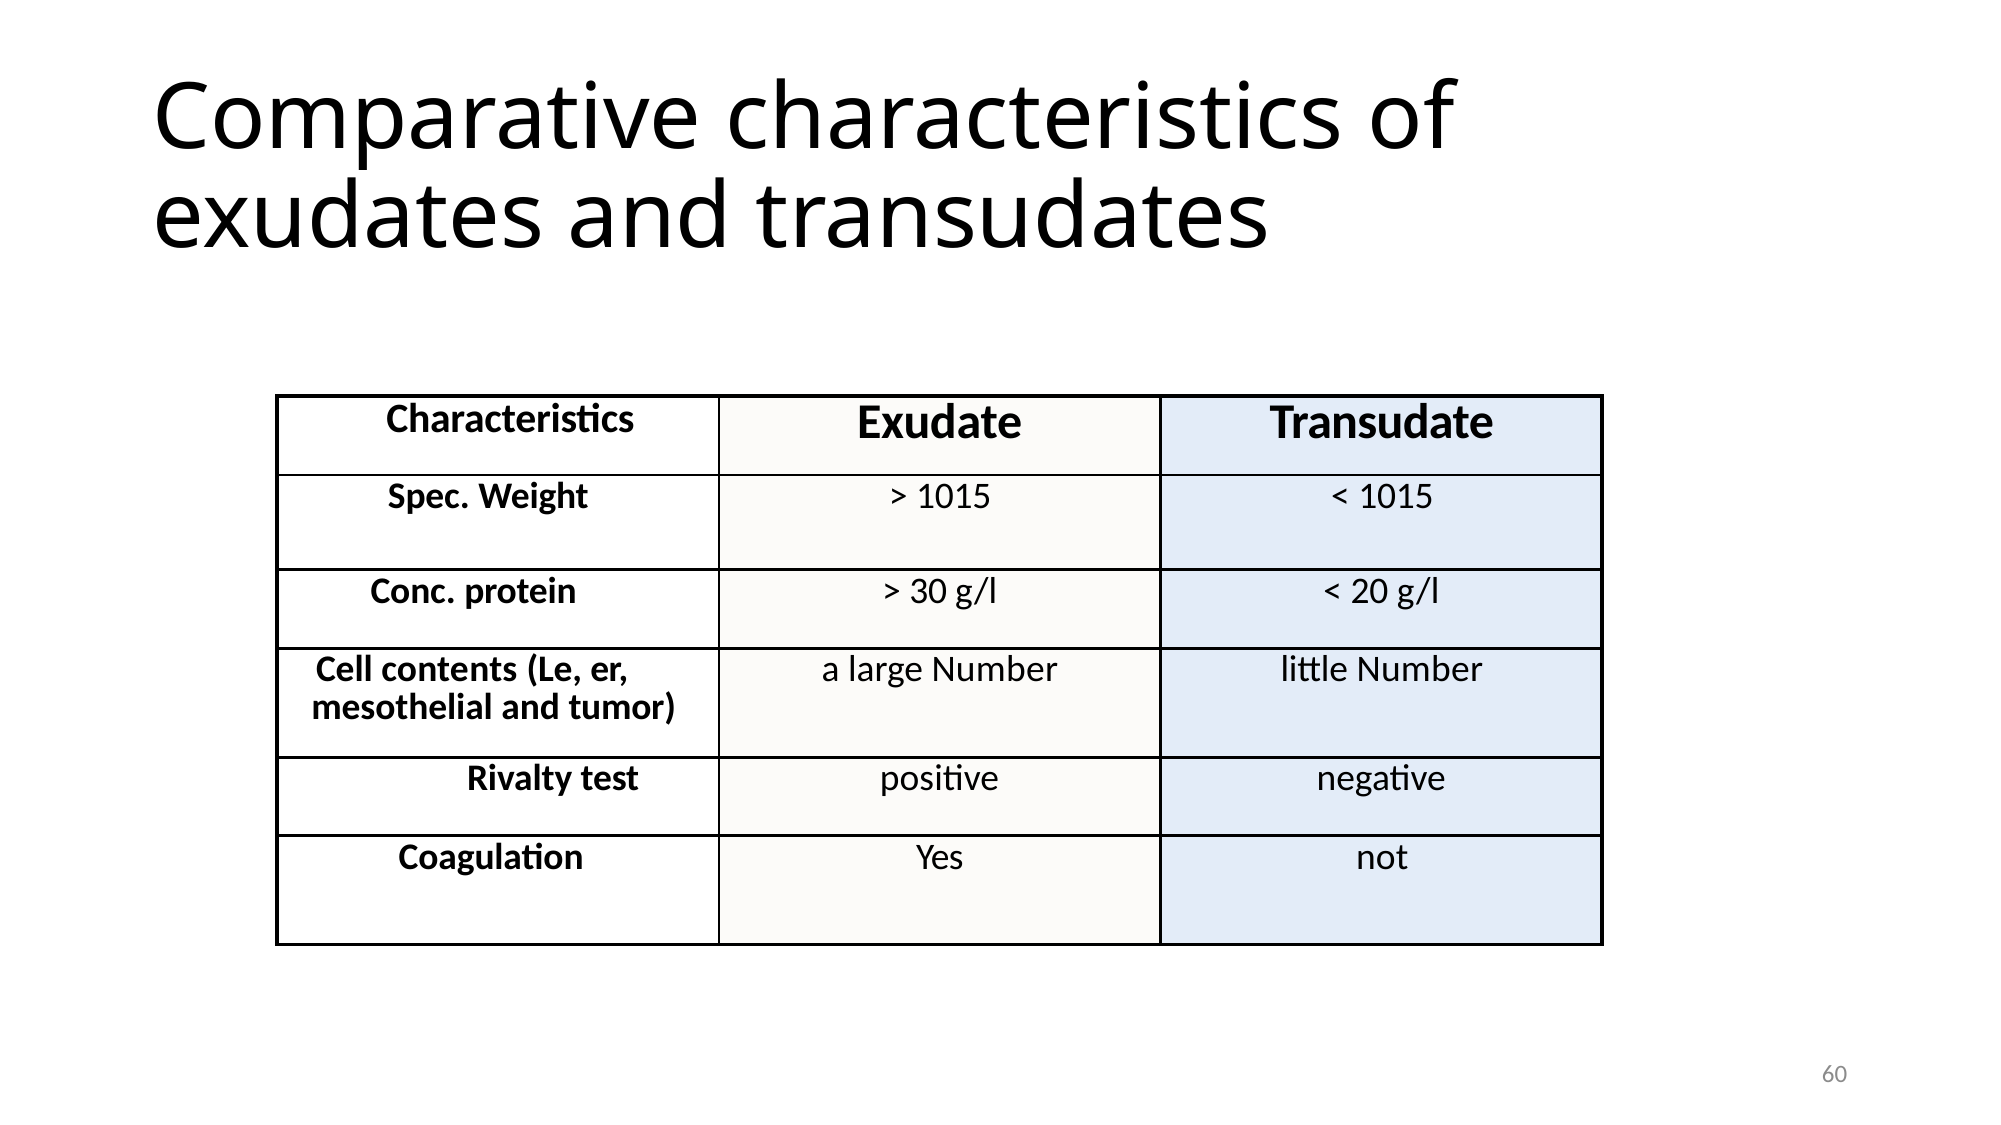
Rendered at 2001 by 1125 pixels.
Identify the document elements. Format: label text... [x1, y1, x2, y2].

table_cell Yes [720, 837, 1159, 943]
table_cell negative [1162, 759, 1600, 834]
table_cell < 20 g/l [1162, 571, 1600, 647]
table_cell not [1162, 837, 1600, 943]
table_cell Cell contents (Le, er, mesothelial and tumor) [279, 650, 718, 756]
title Comparative characteristics of exudates and transudates [137, 59, 1863, 278]
table_cell Coagulation [279, 837, 718, 943]
table_cell > 30 g/l [720, 571, 1159, 647]
table_cell Conc. protein [279, 571, 718, 647]
table_cell Spec. Weight [279, 476, 718, 568]
table_cell positive [720, 759, 1159, 834]
table_cell Rivalty test [279, 759, 718, 834]
table_header Transudate [1162, 398, 1600, 474]
slide_number 60 [1412, 1042, 1863, 1103]
table_header Exudate [720, 398, 1159, 474]
table_cell little Number [1162, 650, 1600, 756]
table_cell > 1015 [720, 476, 1159, 568]
table_header Characteristics [279, 398, 718, 474]
table_cell a large Number [720, 650, 1159, 756]
table_cell < 1015 [1162, 476, 1600, 568]
